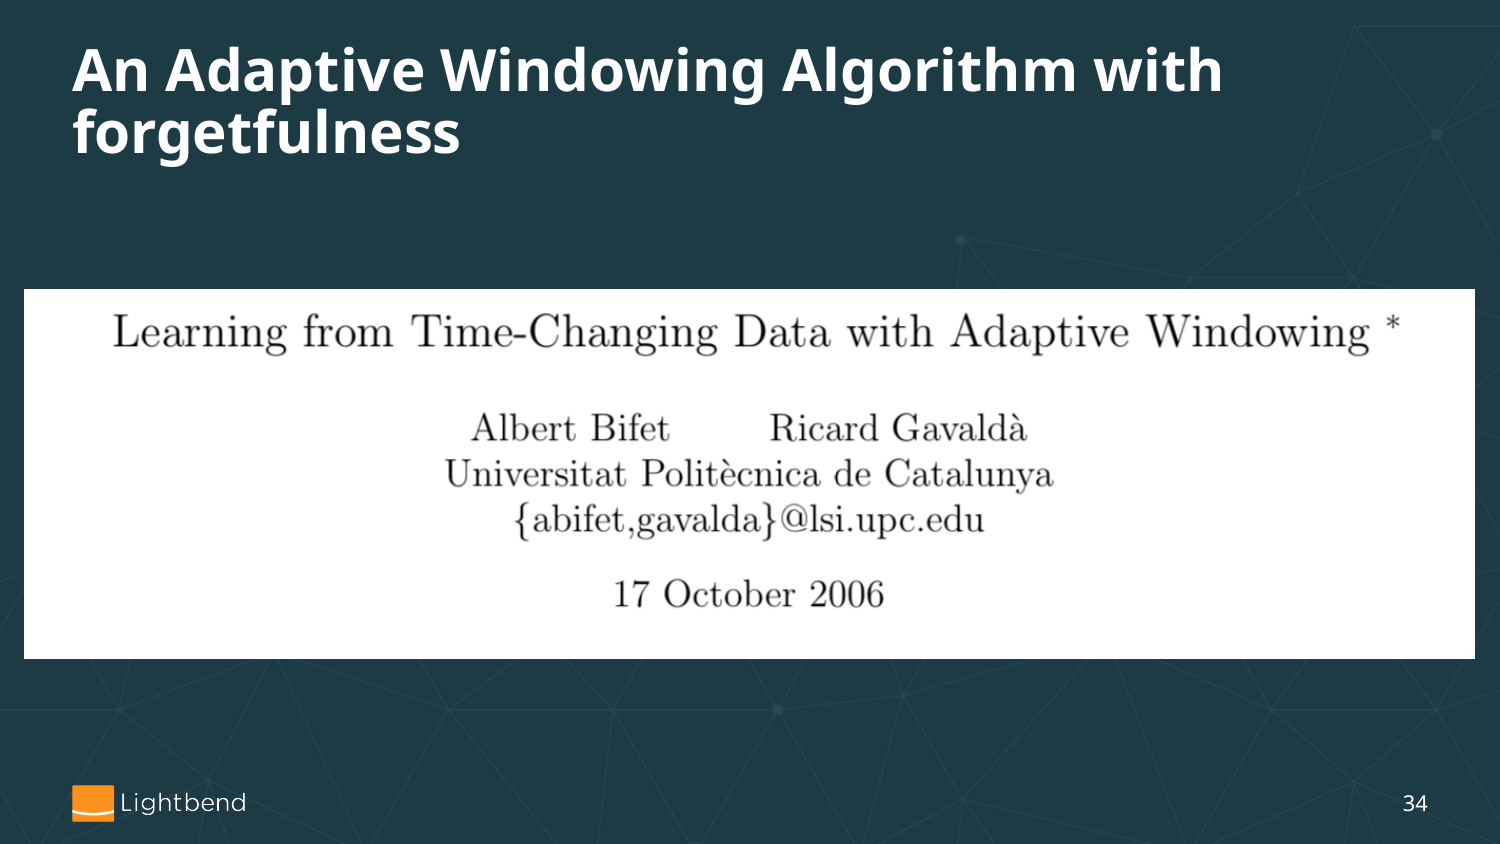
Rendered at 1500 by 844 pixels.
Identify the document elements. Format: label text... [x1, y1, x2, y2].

picture [72, 785, 245, 822]
title An Adaptive Windowing Algorithm with forgetfulness [72, 54, 1428, 153]
slide_number ‹#› [1090, 782, 1428, 827]
picture [24, 289, 1476, 659]
